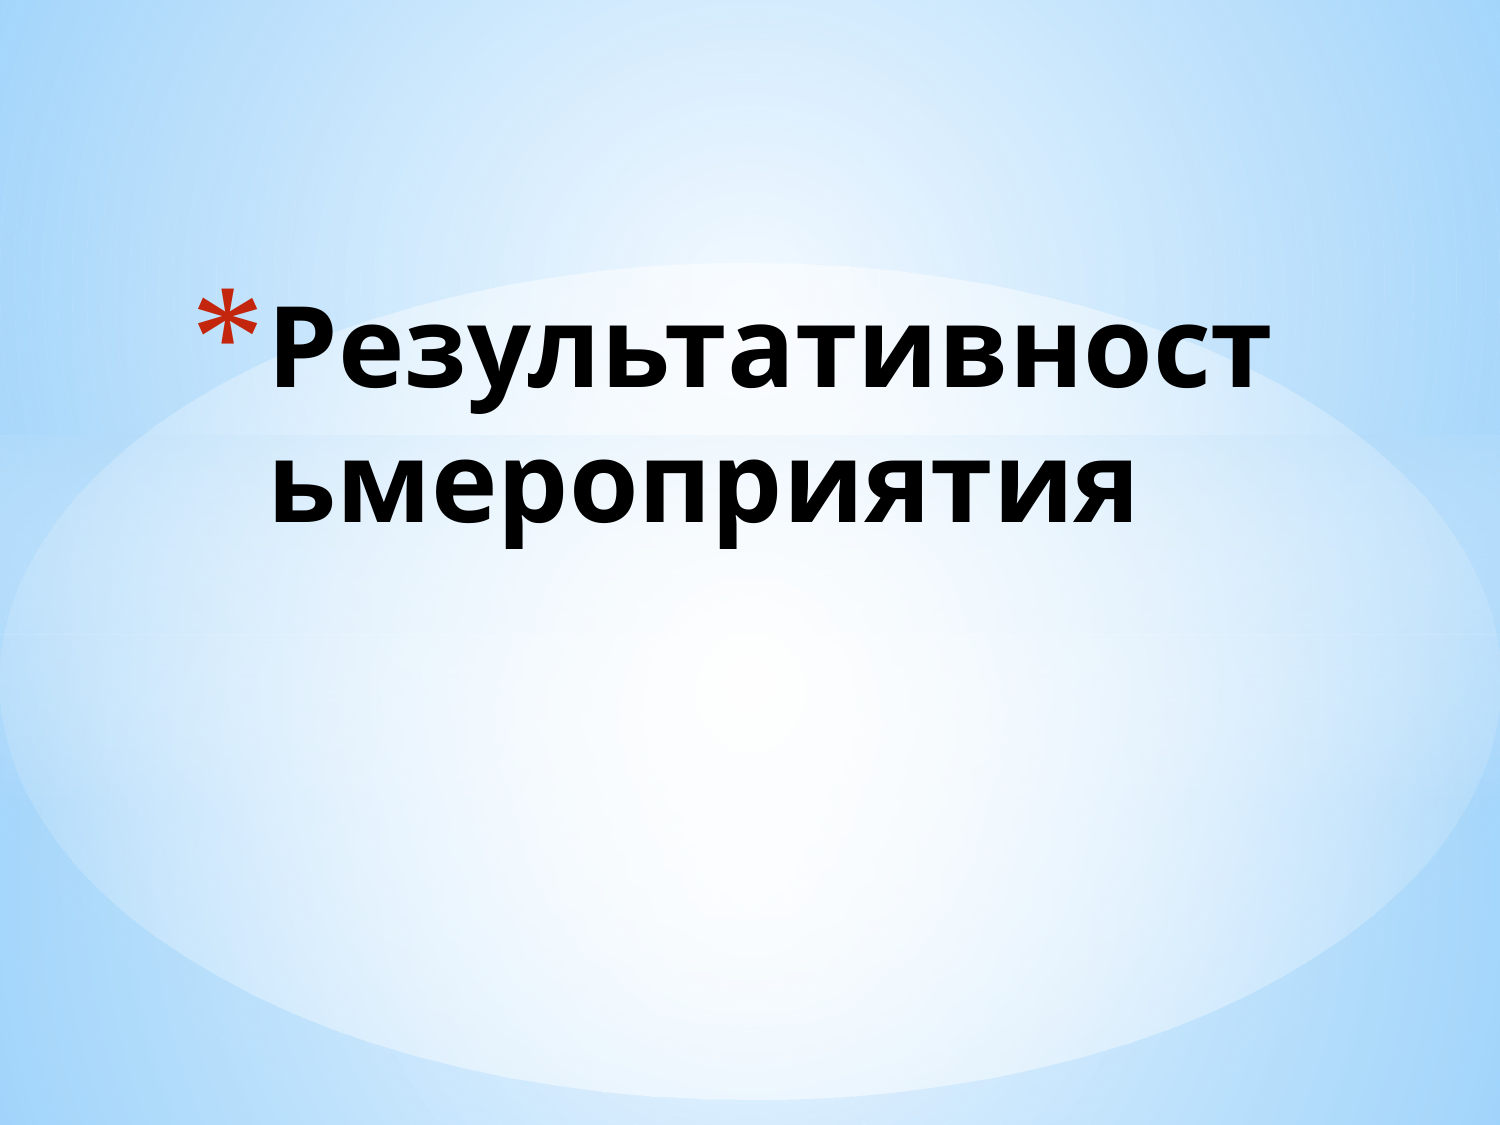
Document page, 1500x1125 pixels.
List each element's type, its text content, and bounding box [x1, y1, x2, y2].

title Результативностьмероприятия [147, 267, 1325, 562]
